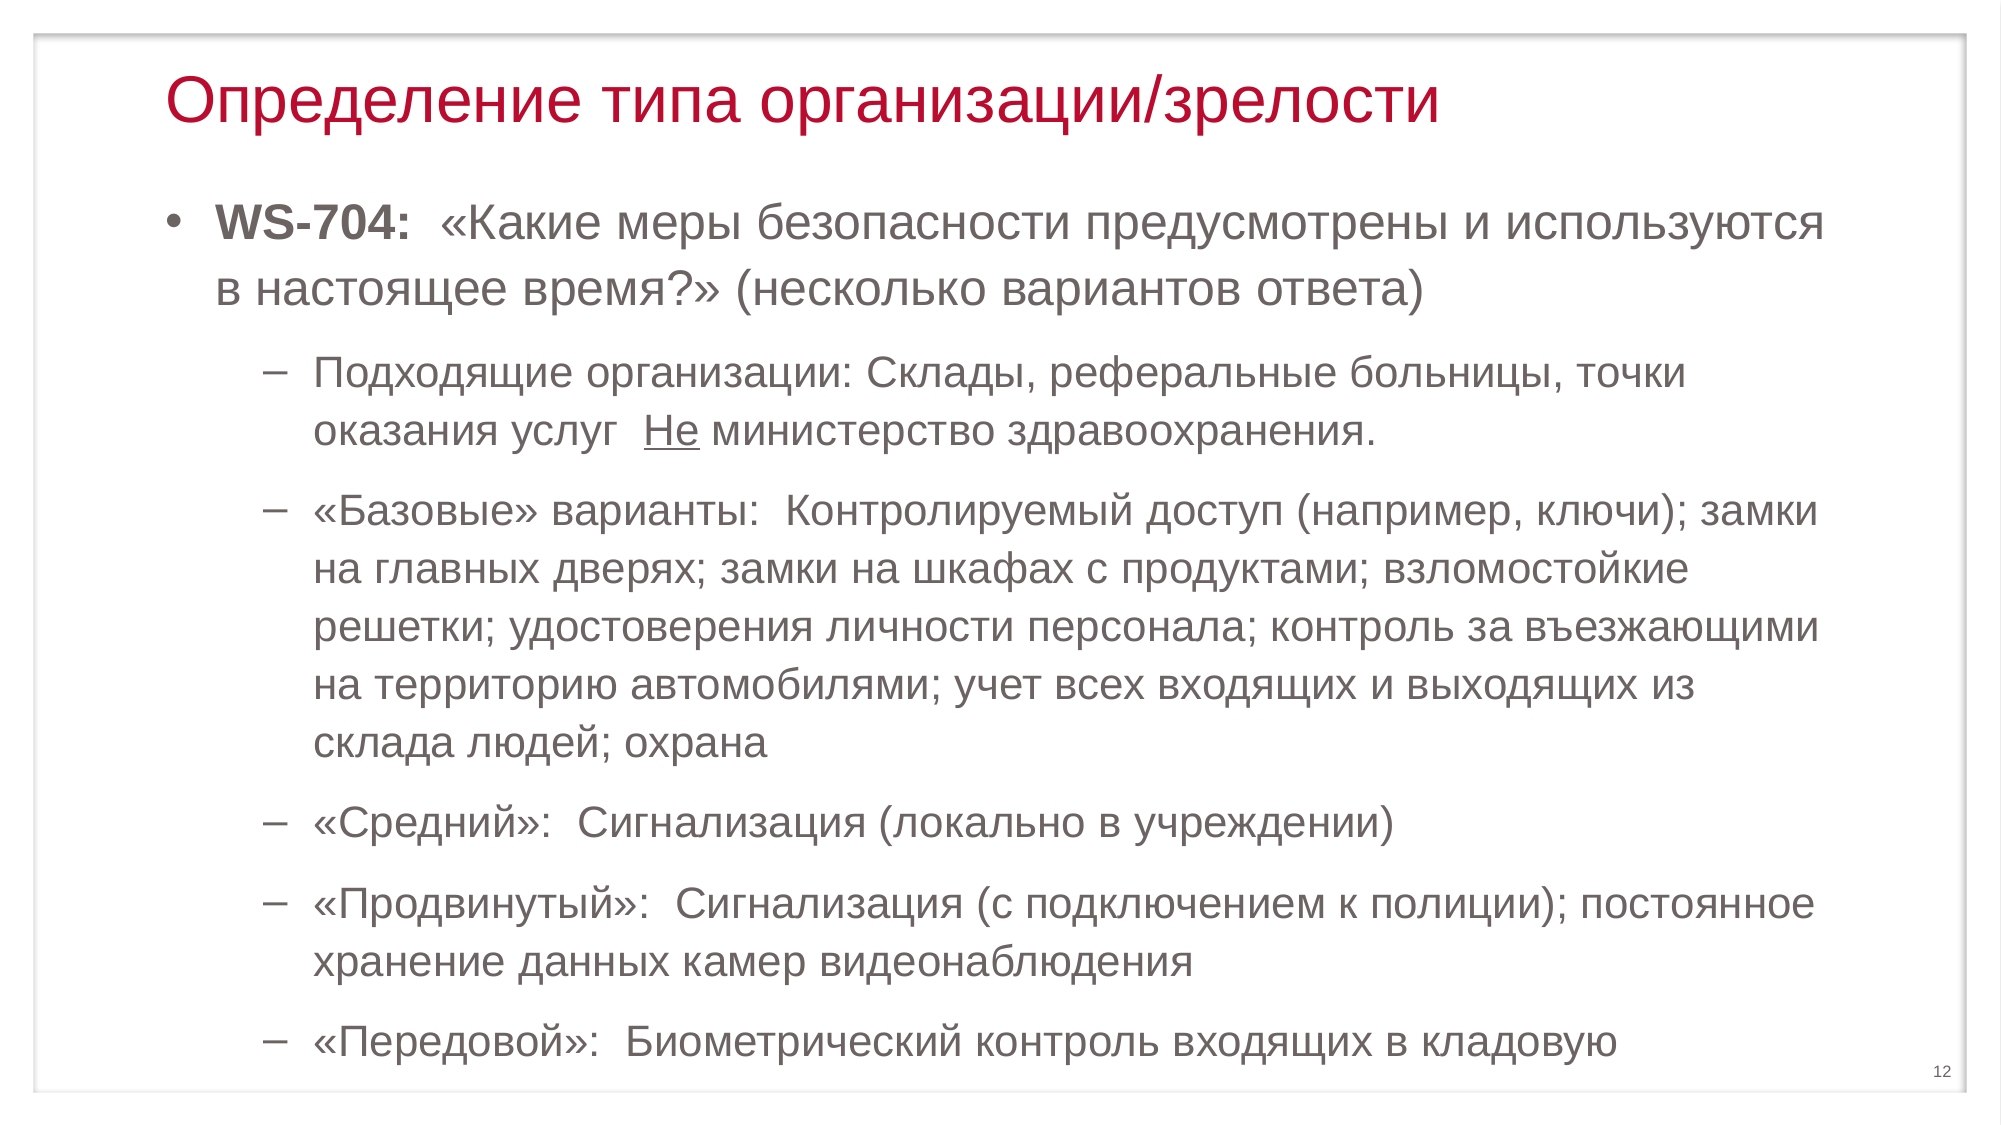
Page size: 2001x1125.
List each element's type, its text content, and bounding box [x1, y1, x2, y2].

title Определение типа организации/зрелости [150, 47, 1851, 144]
list WS-704: «Какие меры безопасности предусмотрены и используются в настоящее время?» (несколько вариантов ответа) Подходящие организации: Склады, реферальные больницы, точки оказания услуг Не министерство здравоохранения. «Базовые» варианты: Контролируемый доступ (например, ключи); замки на главных дверях; замки на шкафах с продуктами; взломостойкие решетки; удостоверения личности персонала; контроль за въезжающими на территорию автомобилями; учет всех входящих и выходящих из склада людей; охрана «Средний»: Сигнализация (локально в учреждении) «Продвинутый»: Сигнализация (с подключением к полиции); постоянное хранение данных камер видеонаблюдения «Передовой»: Биометрический контроль входящих в кладовую [150, 176, 1850, 1125]
slide_number 12 [1850, 1053, 1967, 1089]
